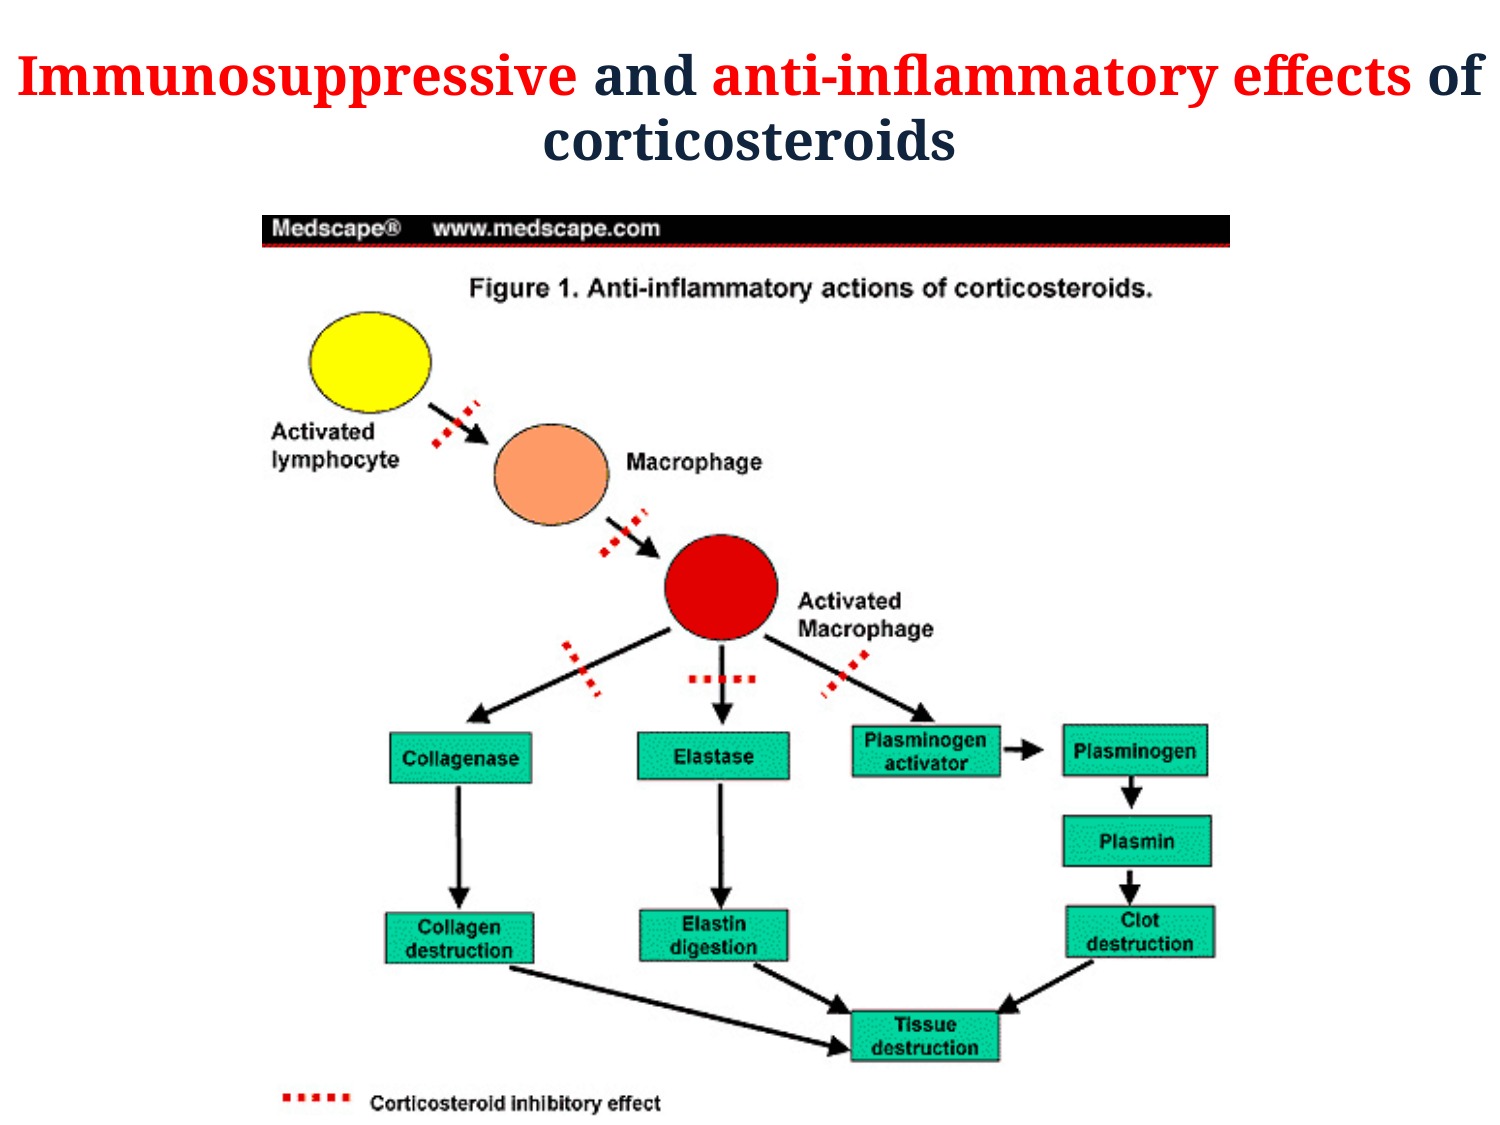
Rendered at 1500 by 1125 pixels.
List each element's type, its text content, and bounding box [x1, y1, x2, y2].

title Immunosuppressive and anti-inflammatory effects of corticosteroids [0, 24, 1500, 188]
picture [262, 215, 1231, 1125]
